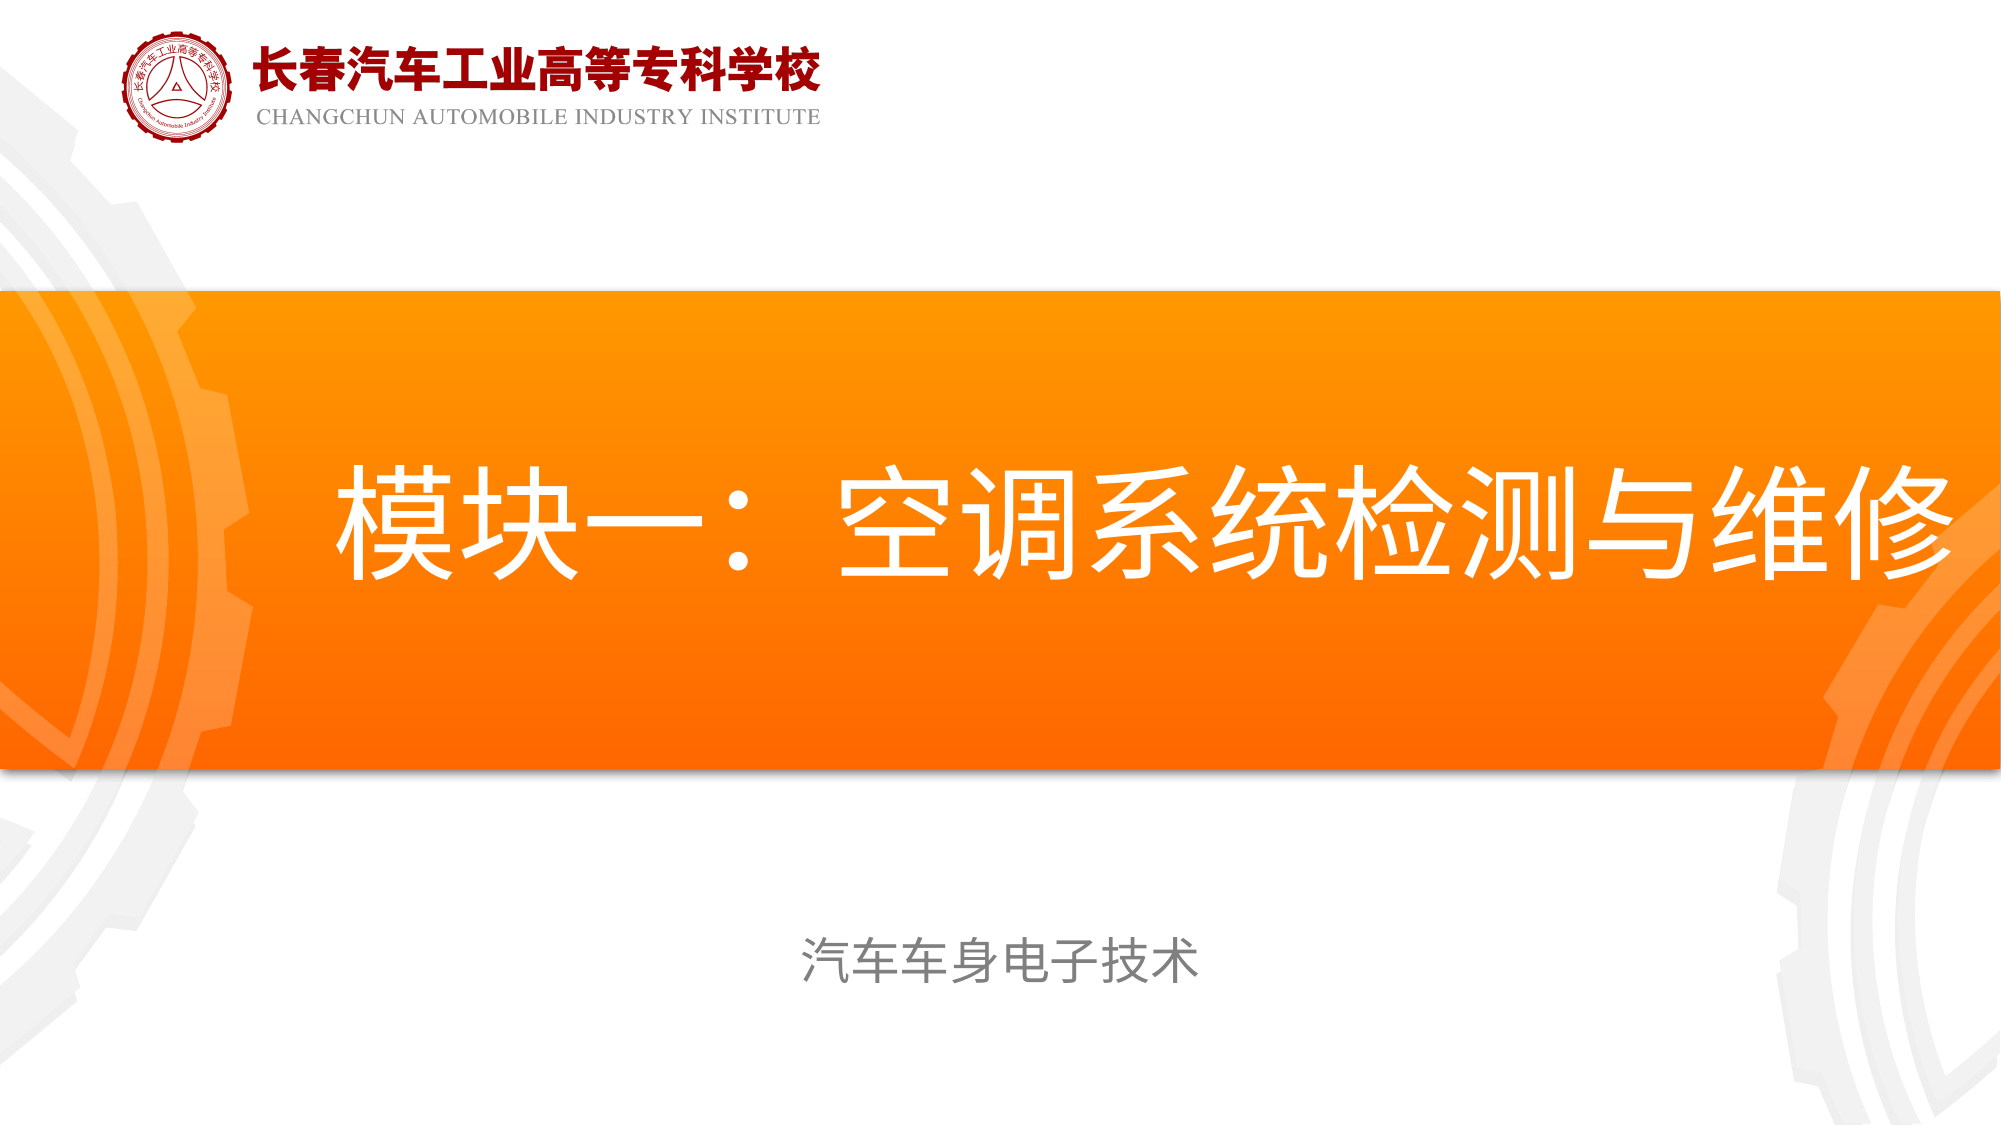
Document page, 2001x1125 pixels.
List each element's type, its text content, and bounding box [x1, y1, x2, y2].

picture [121, 31, 821, 143]
title 模块一：空调系统检测与维修 [314, 339, 1977, 720]
subtitle 汽车车身电子技术 [314, 887, 1686, 1033]
